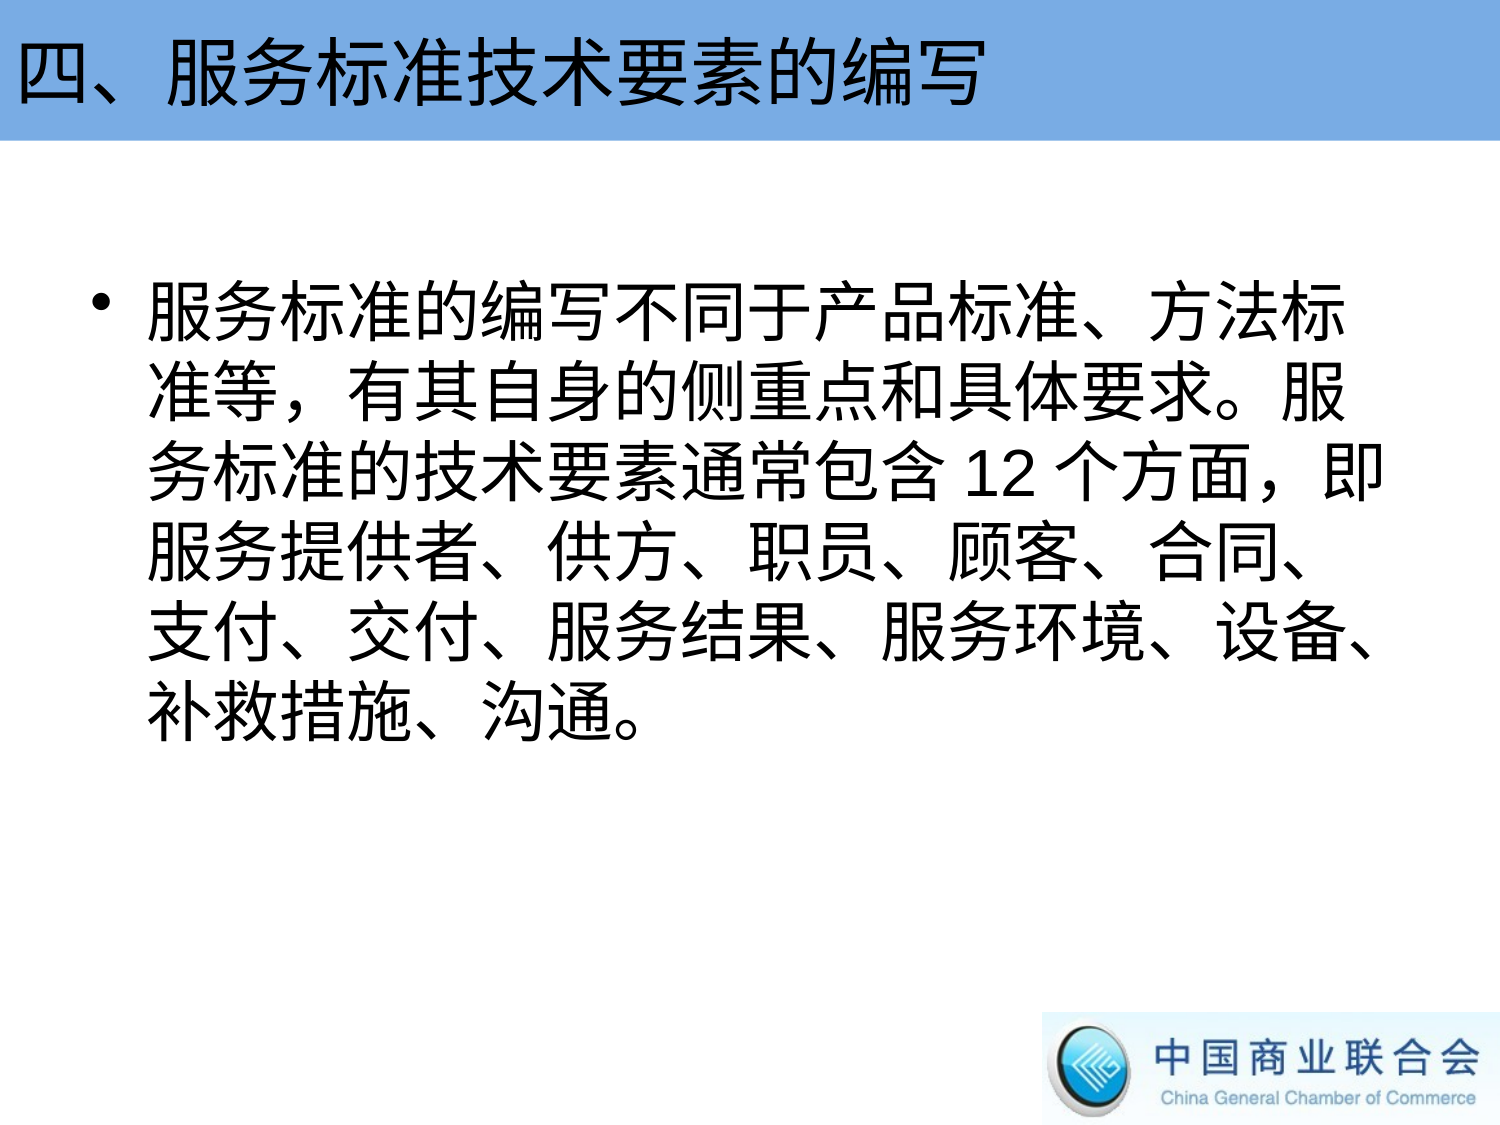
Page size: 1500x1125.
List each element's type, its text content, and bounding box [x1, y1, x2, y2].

picture [1042, 1012, 1500, 1125]
text_box 四、服务标准技术要素的编写 [0, 0, 1032, 141]
list 服务标准的编写不同于产品标准、方法标准等，有其自身的侧重点和具体要求。服务标准的技术要素通常包含12个方面，即服务提供者、供方、职员、顾客、合同、支付、交付、服务结果、服务环境、设备、补救措施、沟通。 [74, 262, 1426, 1006]
